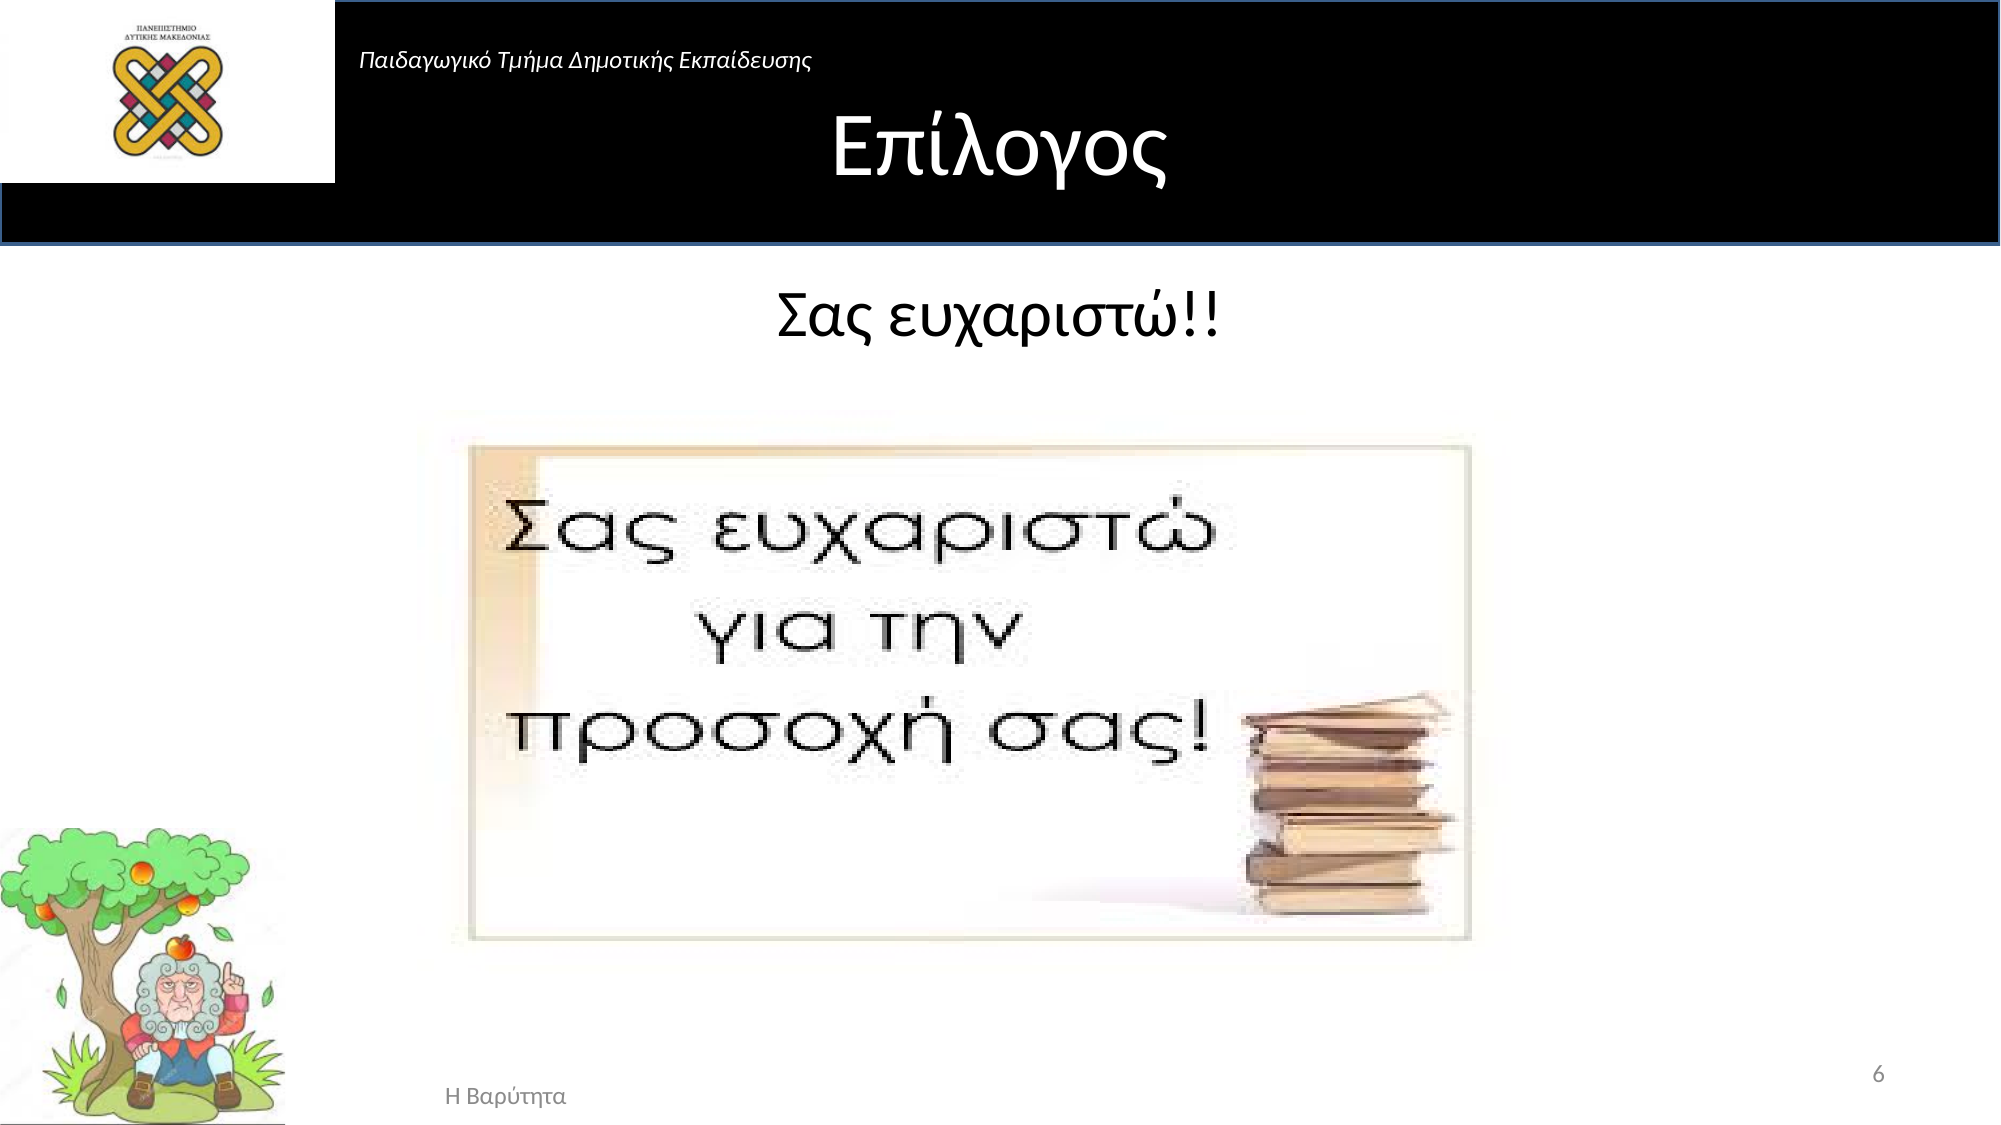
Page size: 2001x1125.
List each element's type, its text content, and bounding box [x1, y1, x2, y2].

title Επίλογος [99, 45, 1900, 233]
footer Η Βαρύτητα [189, 1065, 823, 1125]
picture [0, 0, 335, 183]
list Σας ευχαριστώ!! [99, 262, 1900, 1005]
picture [0, 828, 286, 1125]
slide_number 6 [1433, 1042, 1900, 1103]
picture [417, 410, 1525, 977]
